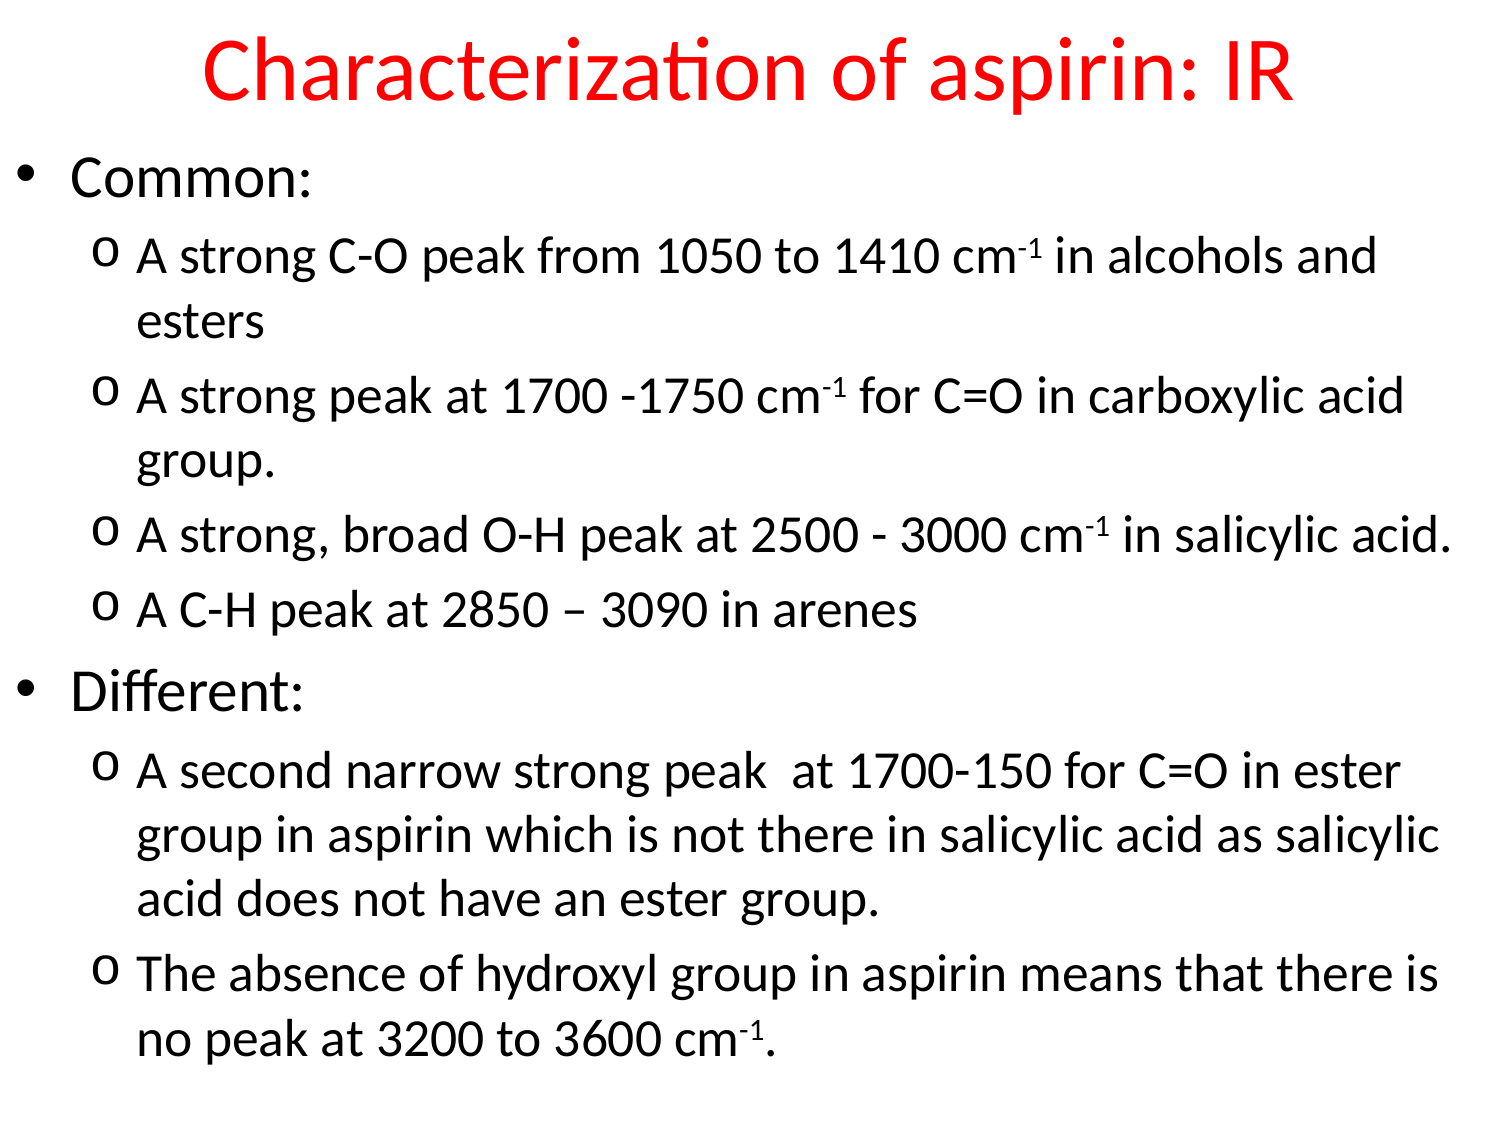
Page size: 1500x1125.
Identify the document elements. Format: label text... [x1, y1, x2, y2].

list Common: A strong C-O peak from 1050 to 1410 cm-1 in alcohols and esters A strong peak at 1700 -1750 cm-1 for C=O in carboxylic acid group. A strong, broad O-H peak at 2500 - 3000 cm-1 in salicylic acid. A C-H peak at 2850 – 3090 in arenes Different: A second narrow strong peak at 1700-150 for C=O in ester group in aspirin which is not there in salicylic acid as salicylic acid does not have an ester group. The absence of hydroxyl group in aspirin means that there is no peak at 3200 to 3600 cm-1. [0, 128, 1500, 1125]
title Characterization of aspirin: IR [75, 0, 1425, 128]
